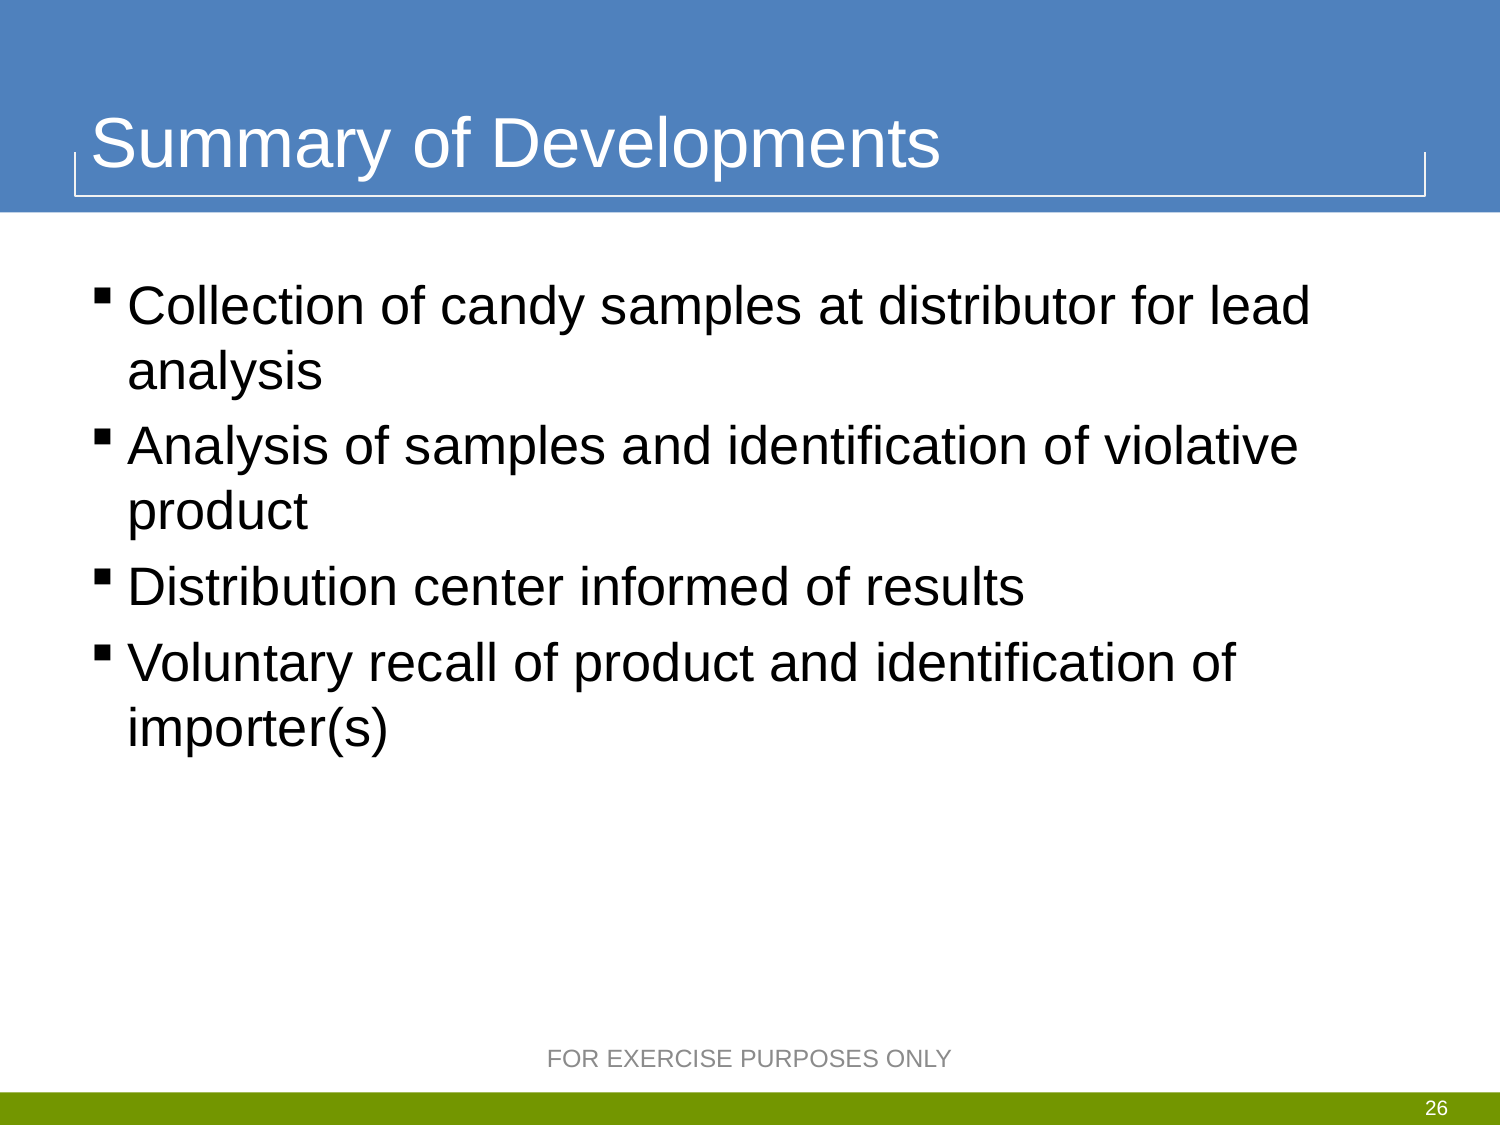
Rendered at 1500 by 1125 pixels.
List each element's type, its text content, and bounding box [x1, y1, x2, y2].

title Summary of Developments [74, 44, 1426, 233]
footer FOR EXERCISE PURPOSES ONLY [512, 1042, 988, 1103]
list Collection of candy samples at distributor for lead analysis Analysis of samples and identification of violative product Distribution center informed of results Voluntary recall of product and identification of importer(s) [74, 262, 1426, 1006]
